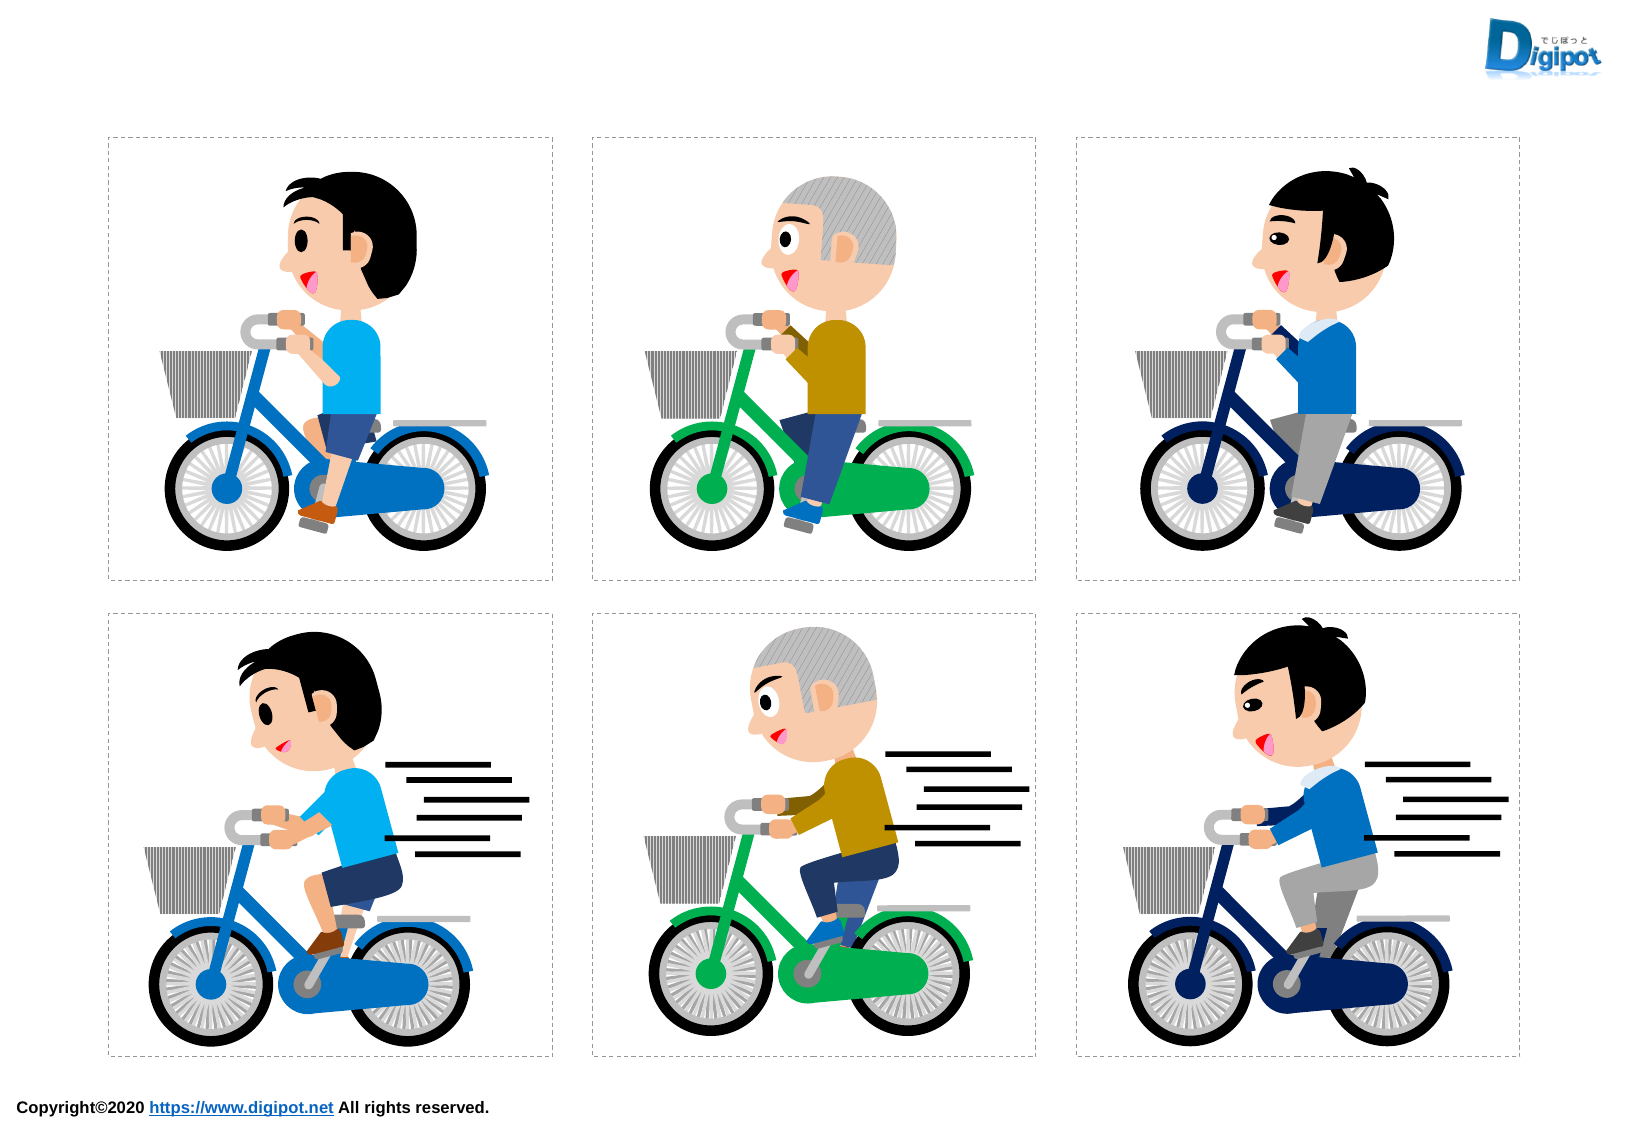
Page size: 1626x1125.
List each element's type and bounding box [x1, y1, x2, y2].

text_box [143, 631, 530, 1051]
text_box [644, 175, 976, 555]
text_box [643, 626, 1030, 1040]
text_box [159, 170, 491, 555]
text_box [1122, 614, 1509, 1051]
picture [1485, 18, 1602, 82]
text_box [1135, 160, 1466, 555]
